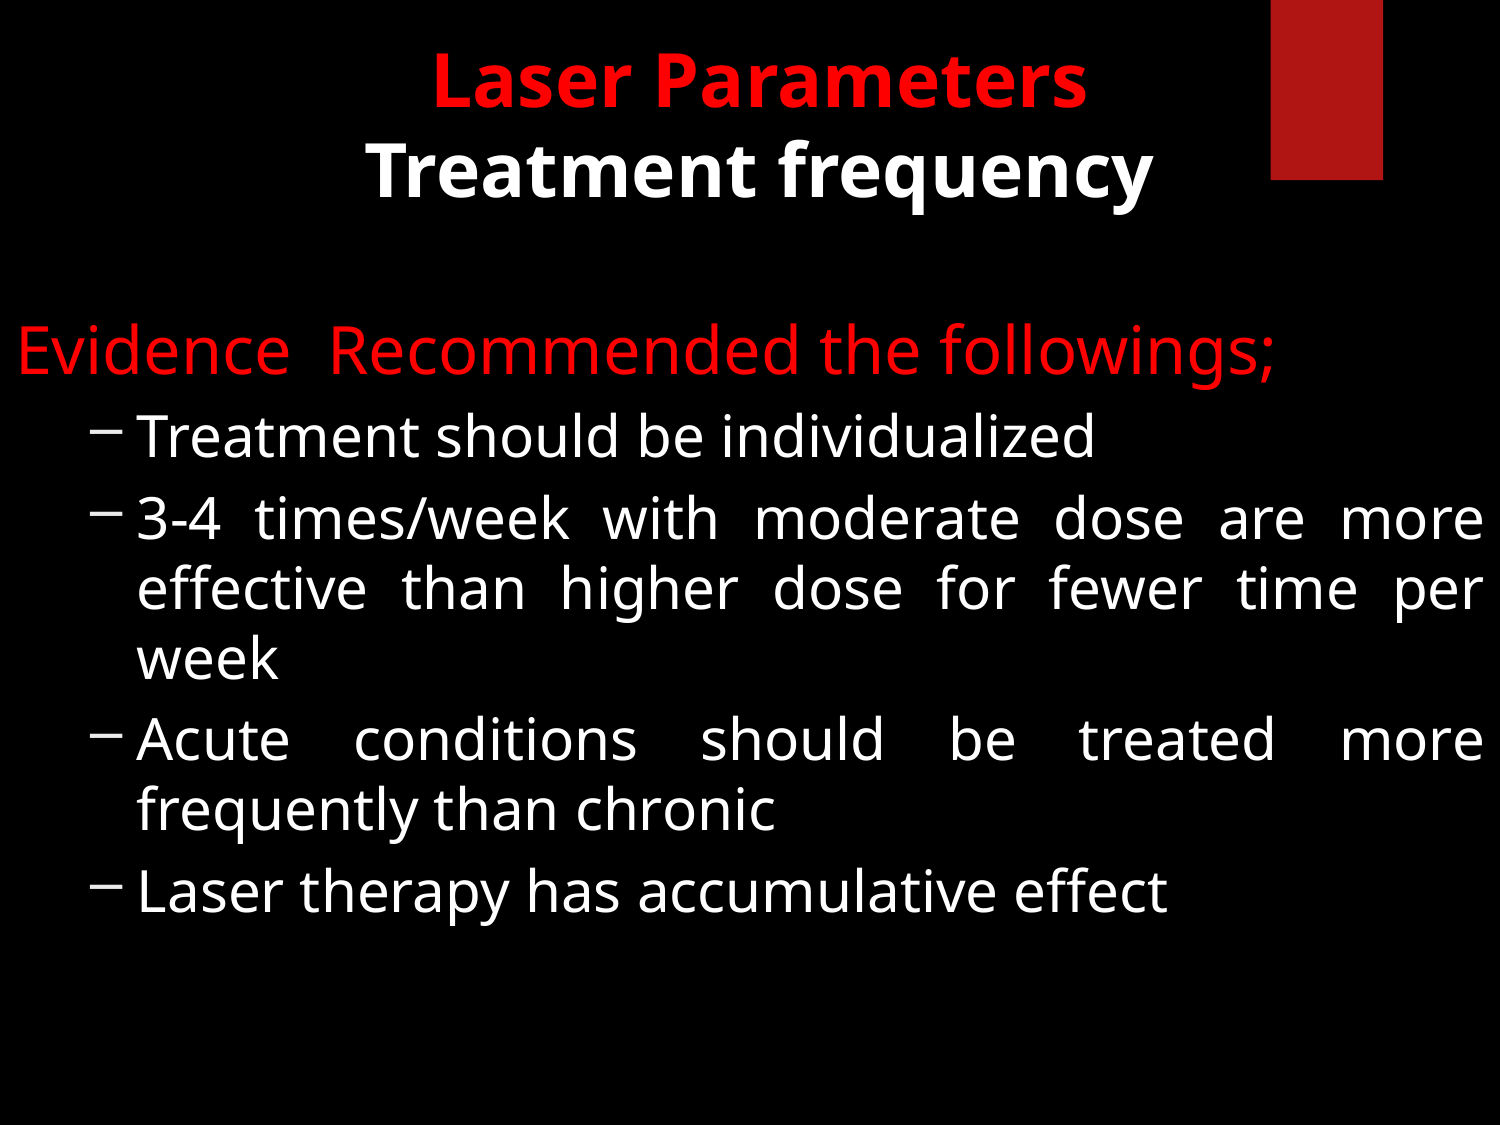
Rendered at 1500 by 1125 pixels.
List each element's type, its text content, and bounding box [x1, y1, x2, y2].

text_box Evidence Recommended the followings; Treatment should be individualized 3-4 times/week with moderate dose are more effective than higher dose for fewer time per week Acute conditions should be treated more frequently than chronic Laser therapy has accumulative effect [0, 299, 1500, 825]
title Laser Parameters Treatment frequency [37, 24, 1482, 213]
